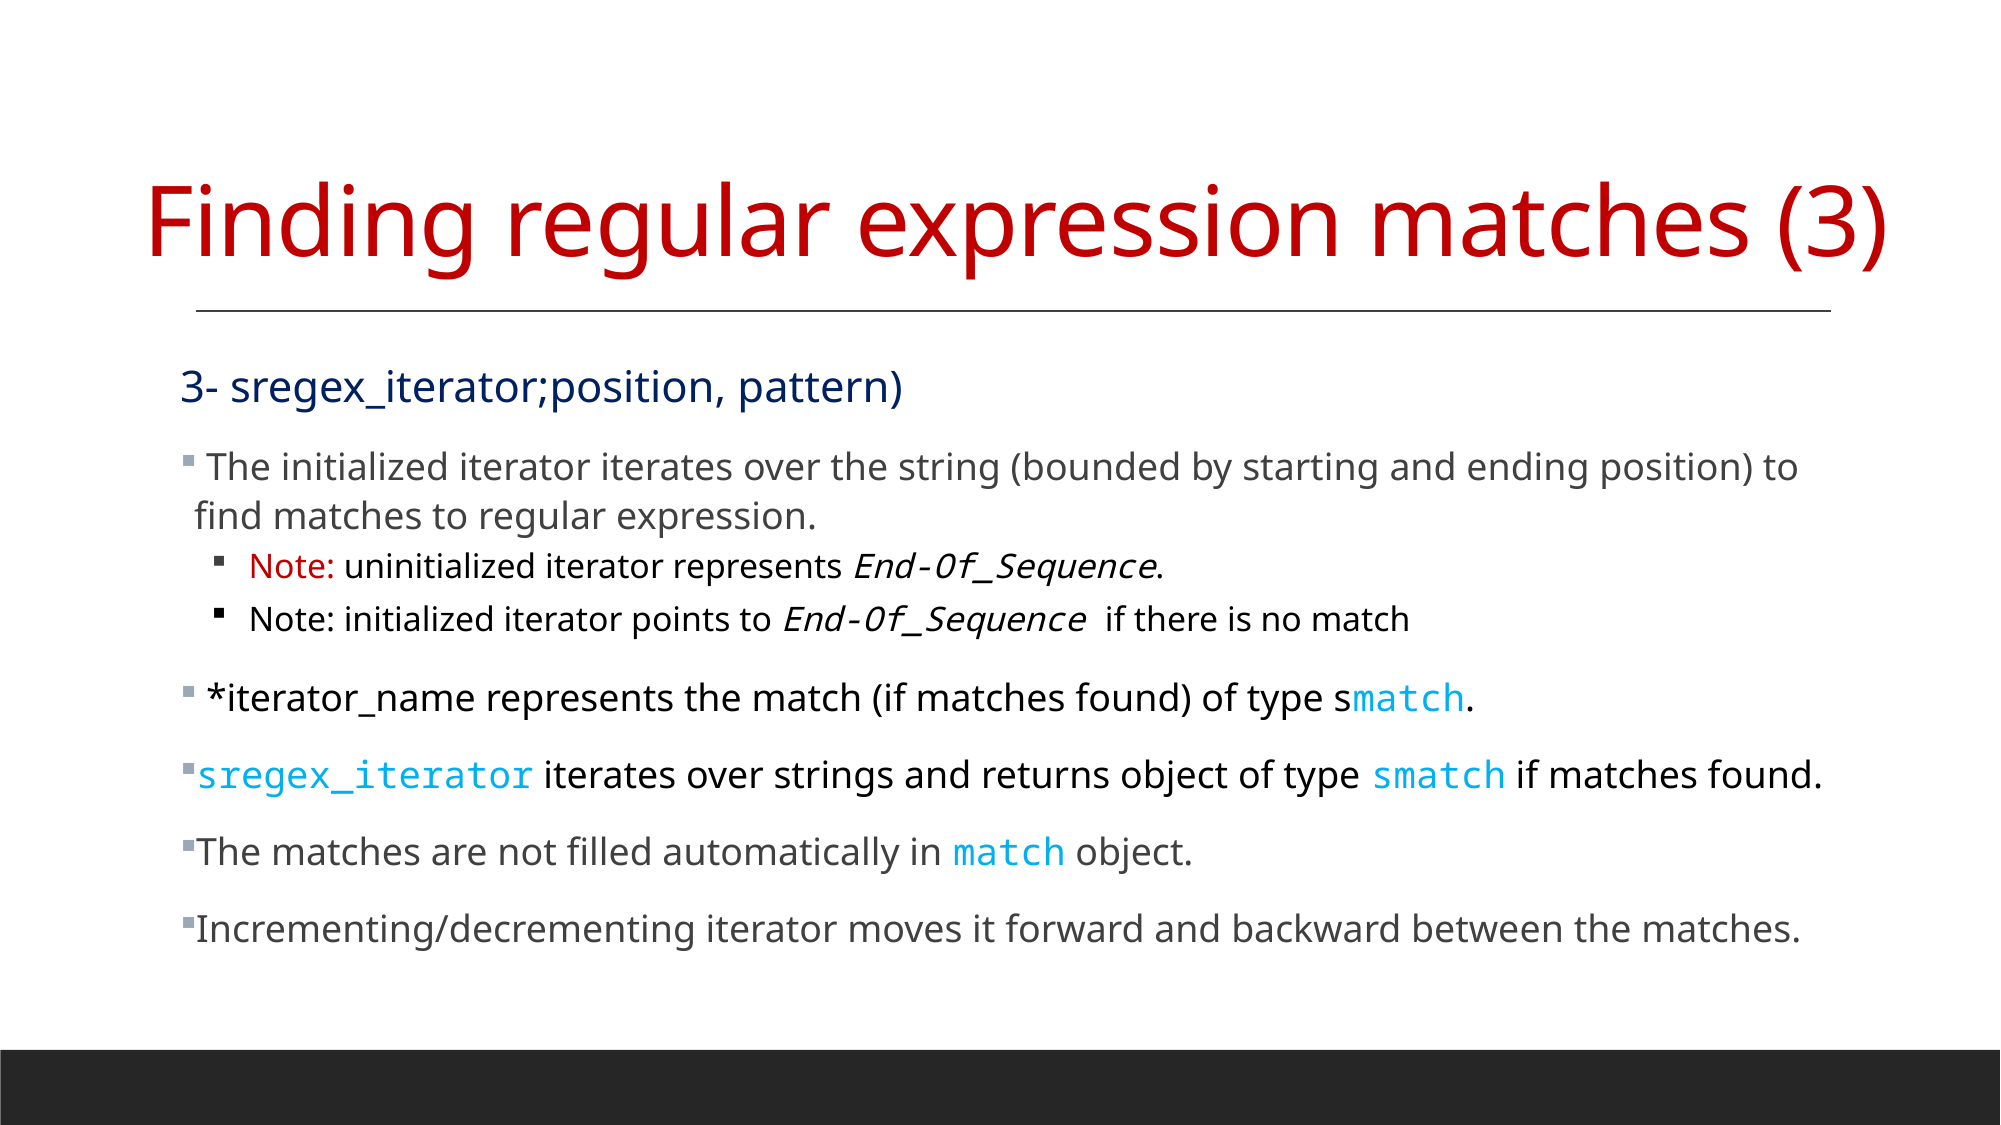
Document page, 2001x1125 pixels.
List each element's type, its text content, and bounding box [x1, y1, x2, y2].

title Finding regular expression matches (3) [128, 47, 2000, 285]
list 3- sregex_iterator;position, pattern) The initialized iterator iterates over the string (bounded by starting and ending position) to find matches to regular expression. Note: uninitialized iterator represents End-Of_Sequence. Note: initialized iterator points to End-Of_Sequence if there is no match *iterator_name represents the match (if matches found) of type smatch. sregex_iterator iterates over strings and returns object of type smatch if matches found. The matches are not filled automatically in match object. Incrementing/decrementing iterator moves it forward and backward between the matches. [180, 345, 1830, 1036]
